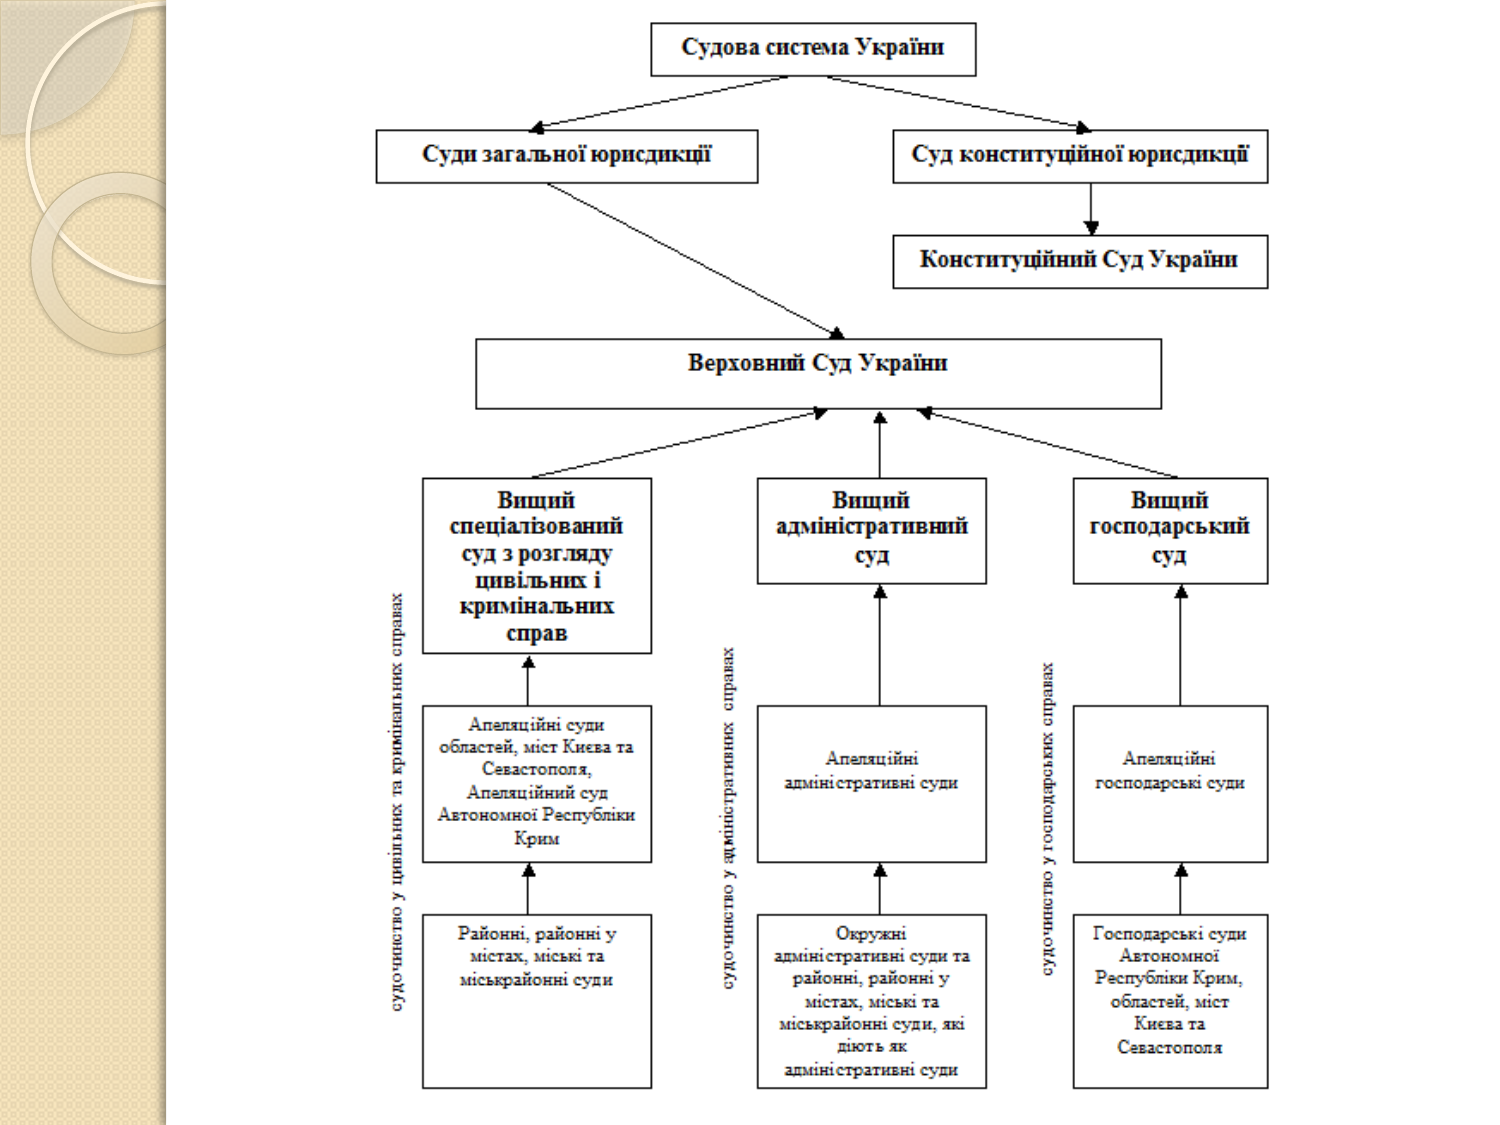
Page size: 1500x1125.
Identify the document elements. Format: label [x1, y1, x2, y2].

picture [316, 0, 1348, 1125]
